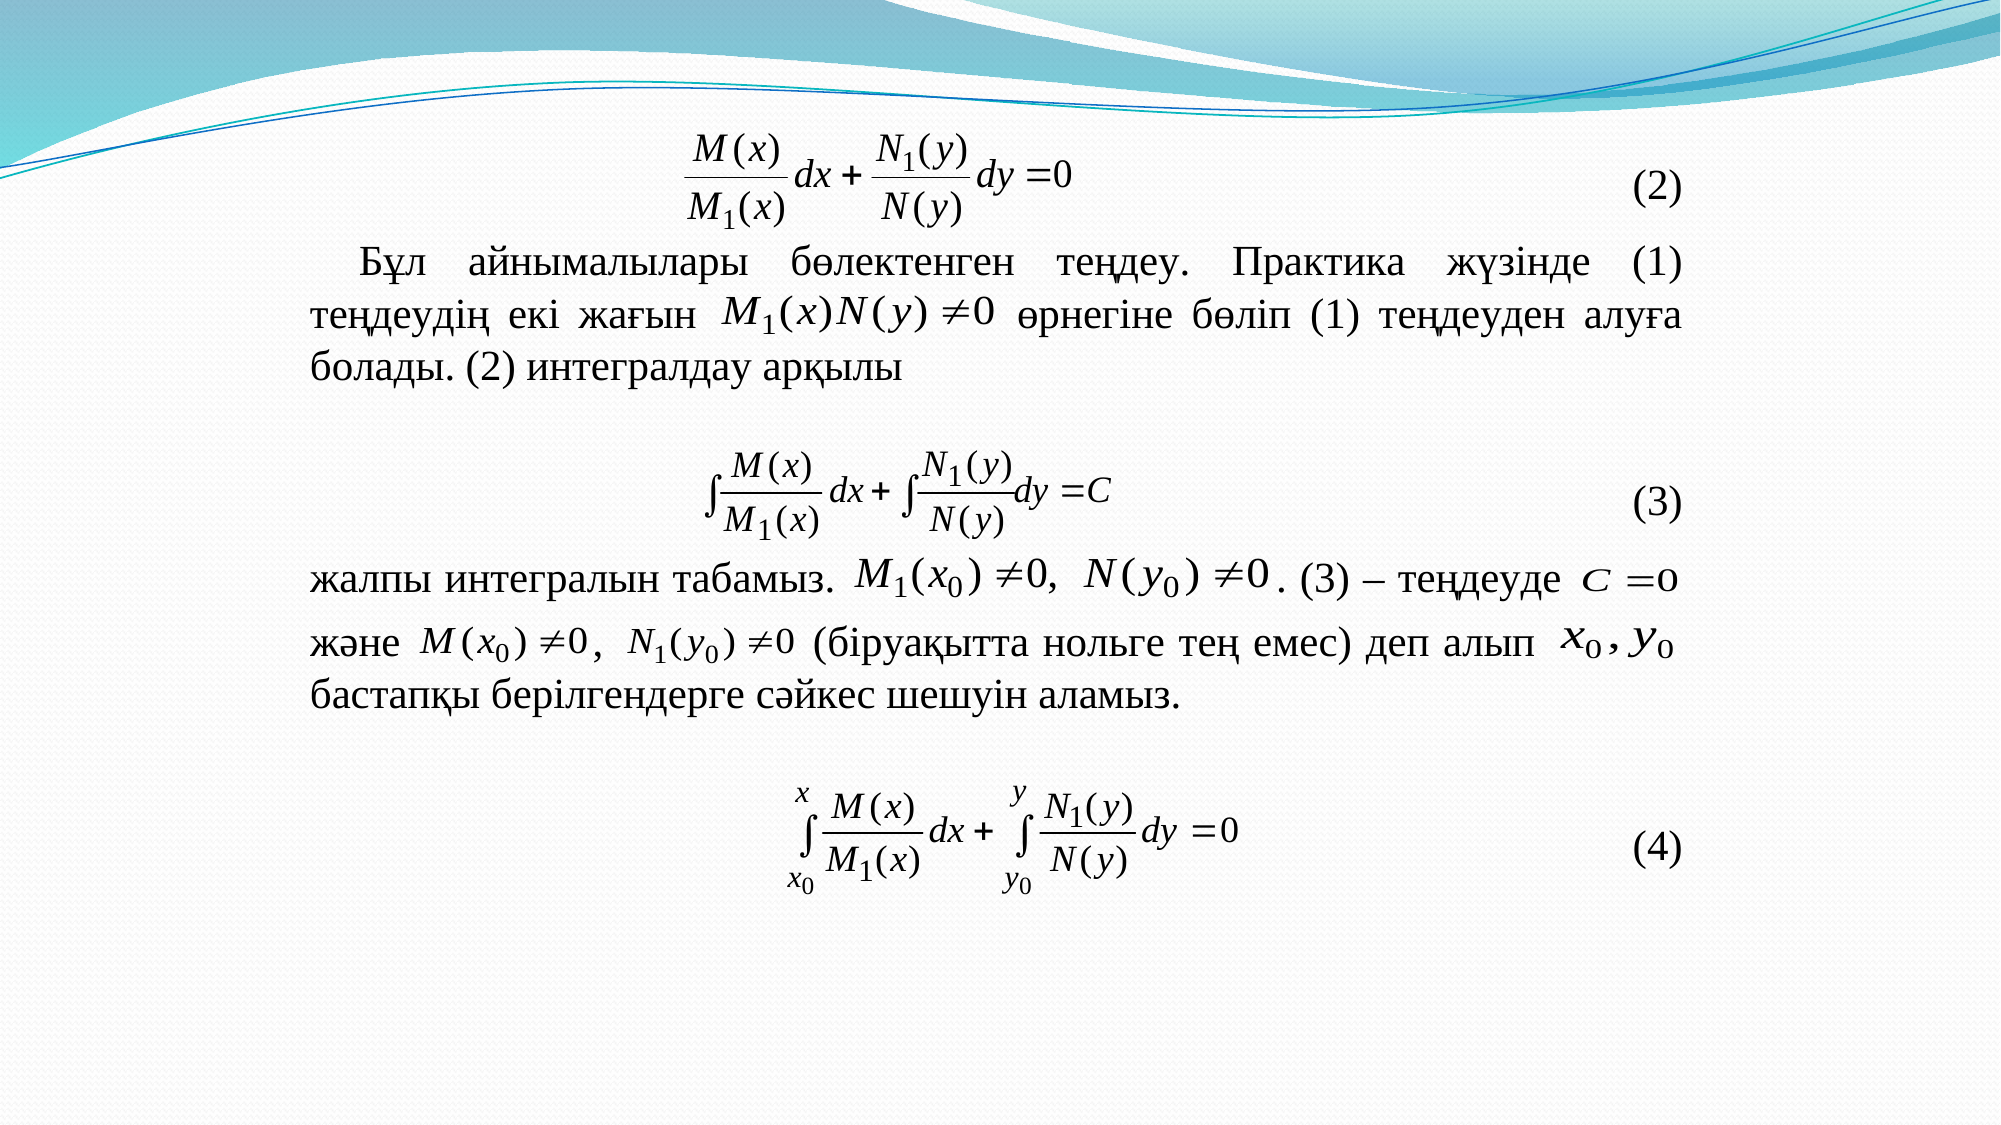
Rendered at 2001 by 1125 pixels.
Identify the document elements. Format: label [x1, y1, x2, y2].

text_box [309, 123, 1686, 1041]
